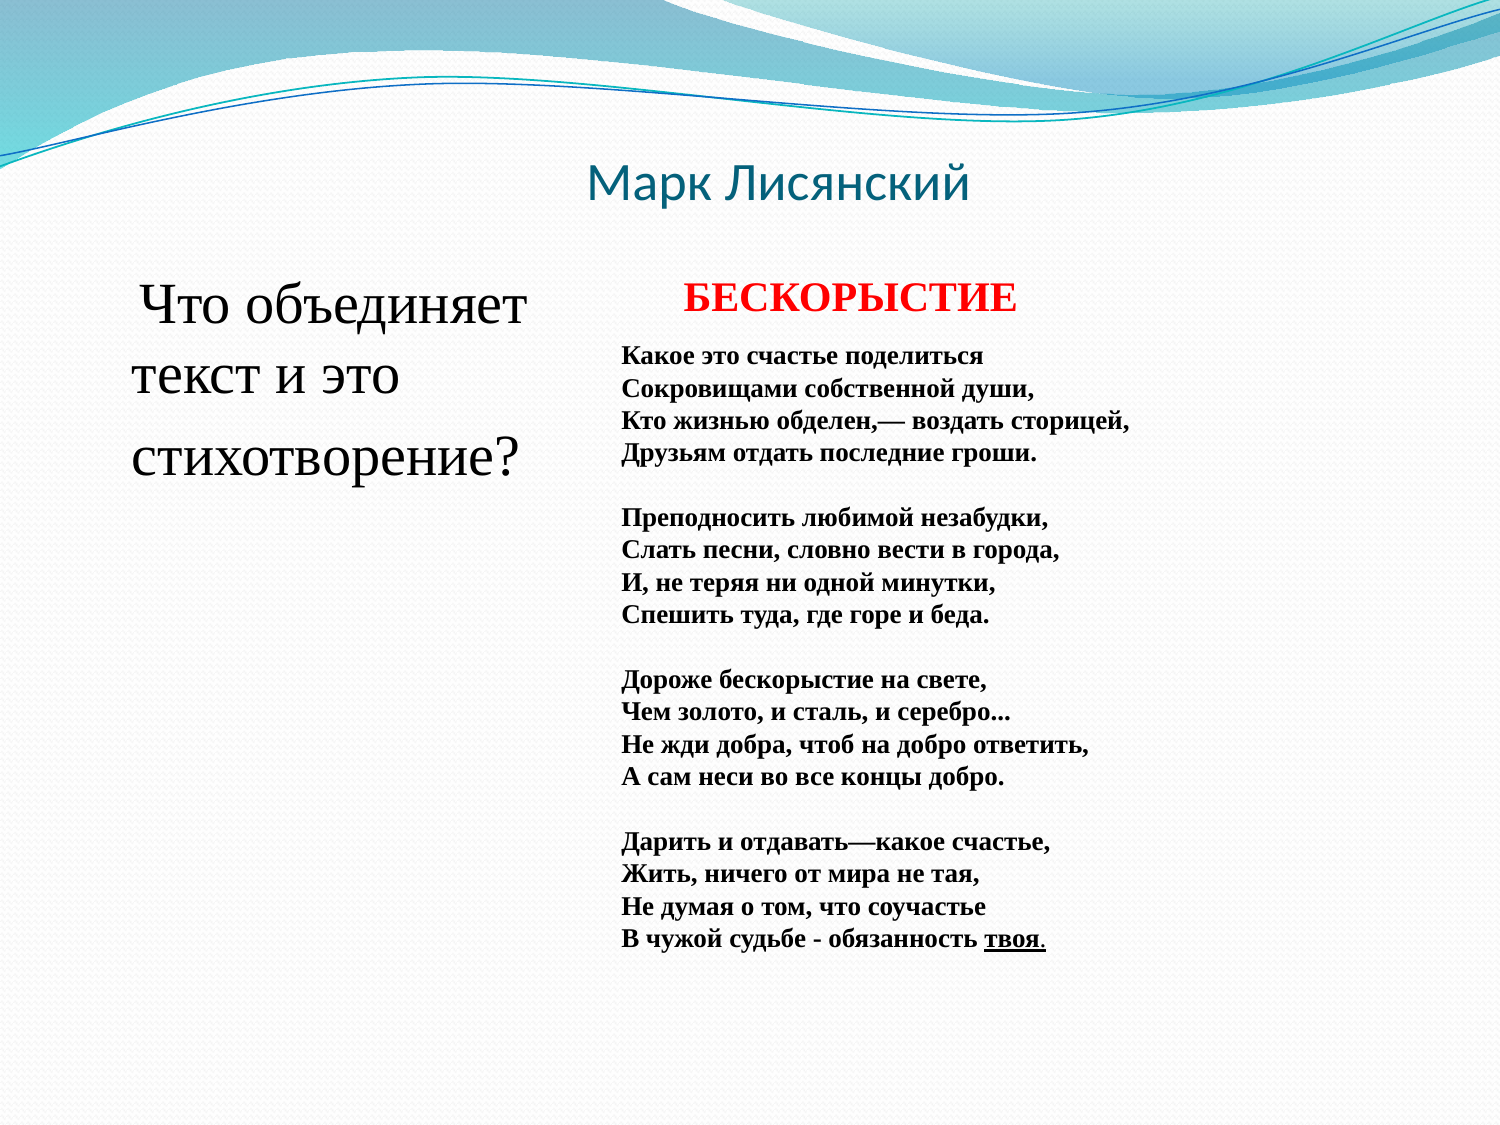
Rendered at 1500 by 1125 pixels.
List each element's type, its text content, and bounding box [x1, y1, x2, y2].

list БЕСКОРЫСТИЕ Какое это счастье поделиться Сокровищами собственной души, Кто жизнью обделен,— воздать сторицей, Друзьям отдать последние гроши. Преподносить любимой незабудки, Слать песни, словно вести в города, И, не теряя ни одной минутки, Спешить туда, где горе и беда. Дороже бескорыстие на свете, Чем золото, и сталь, и серебро... Не жди добра, чтоб на добро ответить, А сам неси во все концы добро. Дарить и отдавать—какое счастье, Жить, ничего от мира не тая, Не думая о том, что соучастье В чужой судьбе - обязанность твоя. [574, 269, 1413, 1020]
title Марк Лисянский [585, 0, 1500, 211]
list Что объединяет текст и это стихотворение? [128, 257, 579, 1008]
